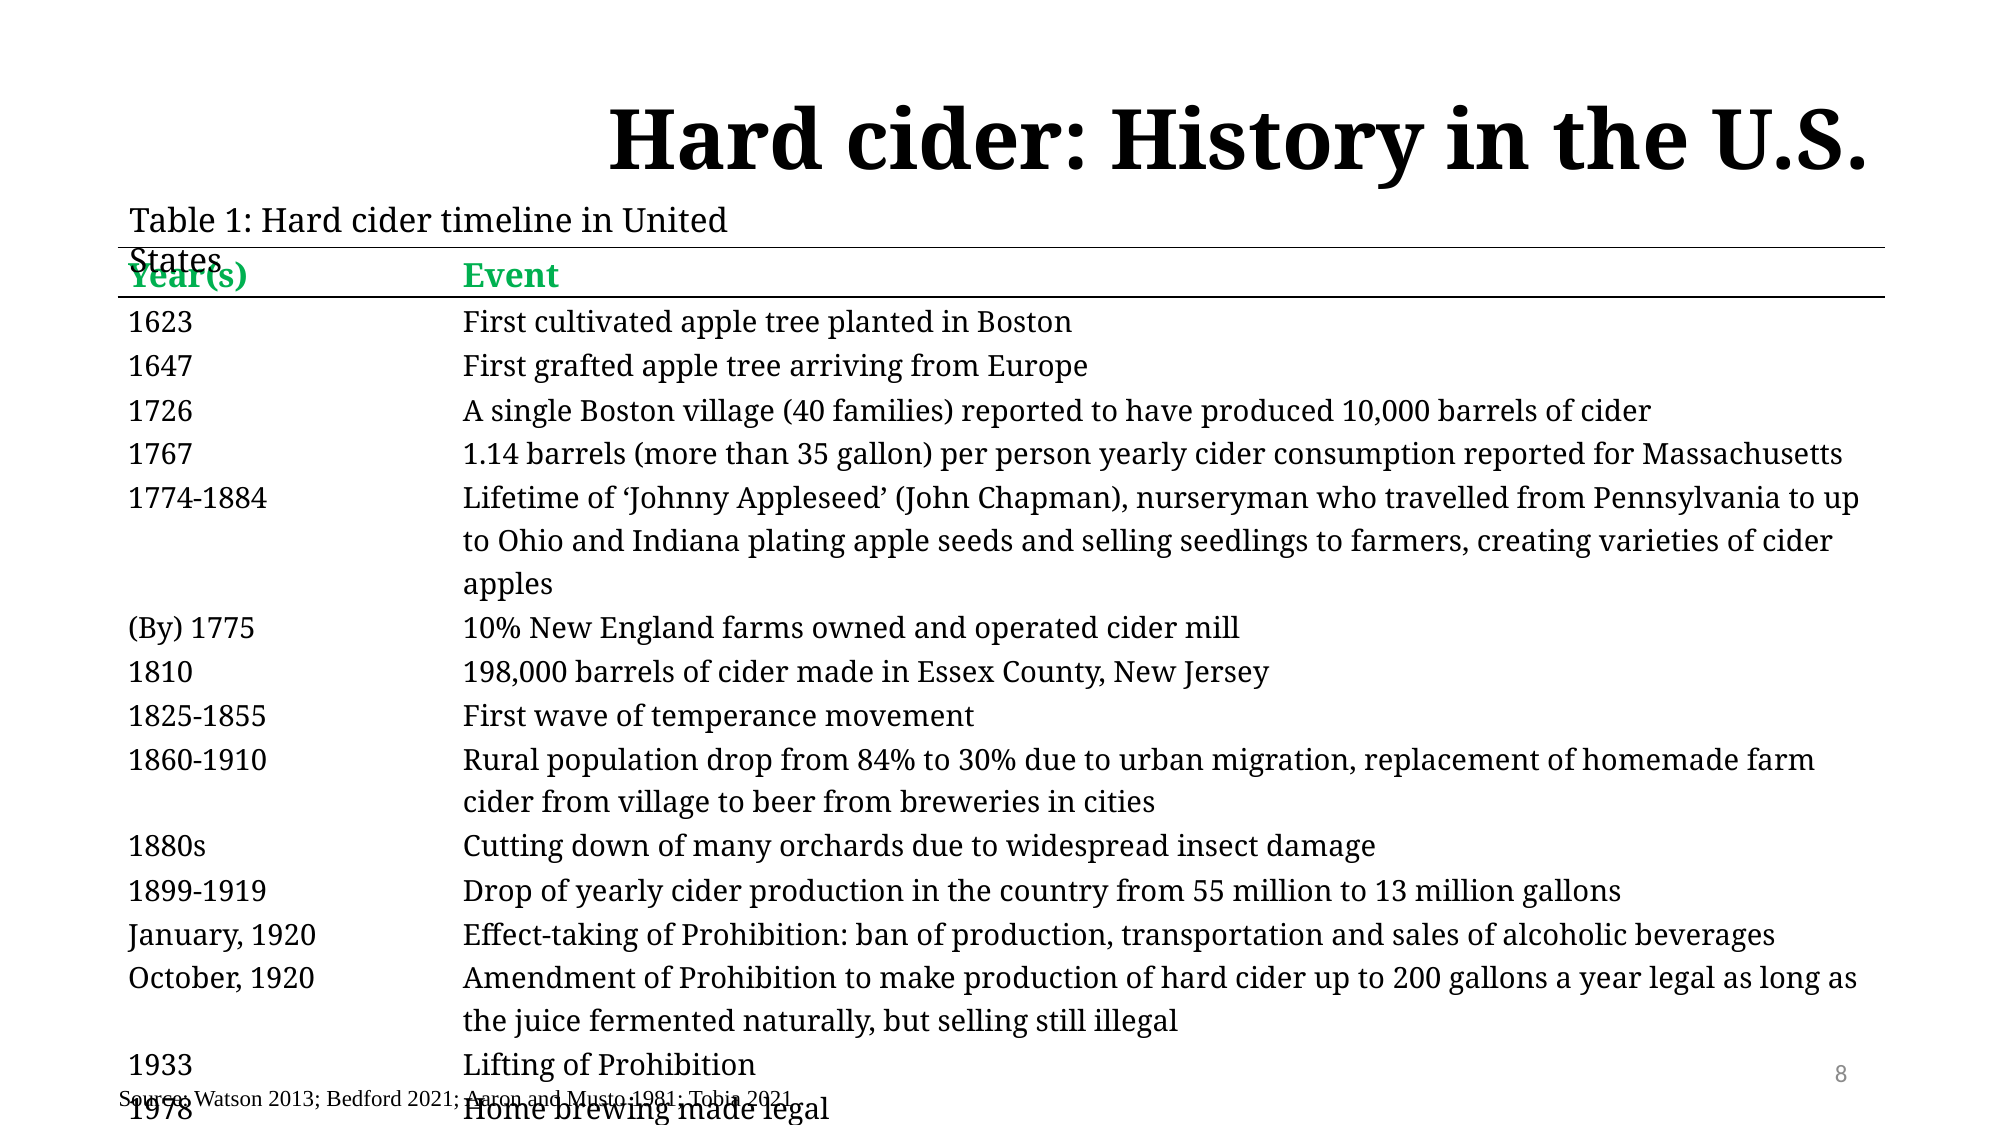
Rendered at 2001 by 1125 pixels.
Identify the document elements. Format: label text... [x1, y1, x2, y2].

table_cell First grafted apple tree arriving from Europe [452, 341, 1885, 385]
slide_number 8 [1412, 1042, 1863, 1103]
table_cell Lifting of Prohibition [452, 1040, 1885, 1084]
text_box Hard cider: History in the U.S. [68, 78, 1886, 194]
table_cell 1899-1919 [118, 865, 452, 910]
table_cell 1.14 barrels (more than 35 gallon) per person yearly cider consumption reported for Massachusetts [452, 430, 1885, 474]
table_cell A single Boston village (40 families) reported to have produced 10,000 barrels of cider [452, 385, 1885, 430]
table_cell 10% New England farms owned and operated cider mill [452, 603, 1885, 647]
table_cell 1880s [118, 821, 452, 865]
table_cell Rural population drop from 84% to 30% due to urban migration, replacement of homemade farm cider from village to beer from breweries in cities [452, 735, 1885, 821]
table_cell Cutting down of many orchards due to widespread insect damage [452, 821, 1885, 865]
text_box Table 1: Hard cider timeline in United States [114, 191, 812, 287]
text_box Source: Watson 2013; Bedford 2021; Aaron and Musto 1981; Tobia 2021 [103, 1076, 1210, 1119]
table_cell (By) 1775 [118, 603, 452, 647]
table_cell Lifetime of ‘Johnny Appleseed’ (John Chapman), nurseryman who travelled from Pennsylvania to up to Ohio and Indiana plating apple seeds and selling seedlings to farmers, creating varieties of cider apples [452, 474, 1885, 603]
table_cell First cultivated apple tree planted in Boston [452, 298, 1885, 341]
table_cell 1933 [118, 1040, 452, 1076]
table_header Event [452, 248, 1885, 296]
table_cell 1767 [118, 430, 452, 474]
table_cell 1774-1884 [118, 474, 452, 603]
table_cell 1825-1855 [118, 691, 452, 735]
table_cell First wave of temperance movement [452, 691, 1885, 735]
table_cell Amendment of Prohibition to make production of hard cider up to 200 gallons a year legal as long as the juice fermented naturally, but selling still illegal [452, 954, 1885, 1040]
table_cell 1860-1910 [118, 735, 452, 821]
table_cell Home brewing made legal [452, 1084, 1885, 1125]
table_header Year(s) [118, 287, 452, 296]
table_cell 1623 [118, 298, 452, 341]
table_cell 198,000 barrels of cider made in Essex County, New Jersey [452, 647, 1885, 691]
table_cell 1726 [118, 385, 452, 430]
table_cell 1647 [118, 341, 452, 385]
table_cell 1810 [118, 647, 452, 691]
table_cell January, 1920 [118, 910, 452, 954]
table_cell 1978 [118, 1119, 452, 1125]
table_cell Drop of yearly cider production in the country from 55 million to 13 million gallons [452, 865, 1885, 910]
table_cell Effect-taking of Prohibition: ban of production, transportation and sales of alcoholic beverages [452, 910, 1885, 954]
table_cell October, 1920 [118, 954, 452, 1040]
